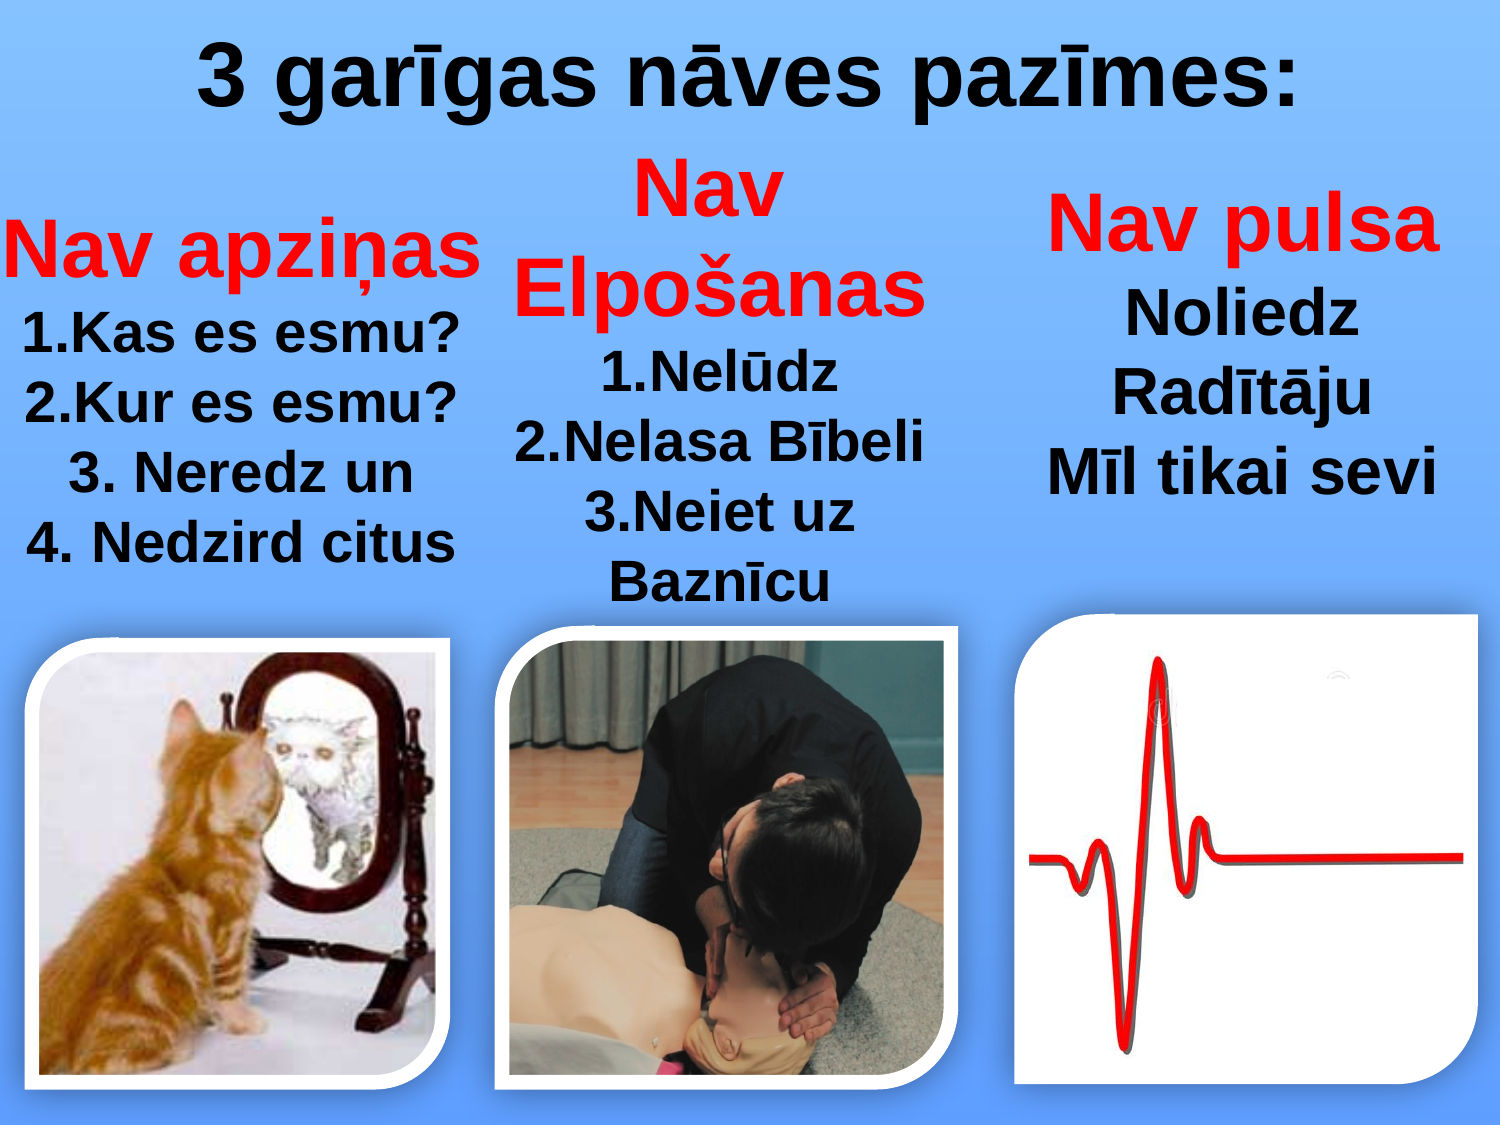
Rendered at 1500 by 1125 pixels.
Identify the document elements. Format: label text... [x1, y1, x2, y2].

picture [1021, 621, 1471, 1078]
picture [501, 633, 952, 1083]
text_box Nav Elpošanas 1.Nelūdz 2.Nelasa Bībeli 3.Neiet uz Baznīcu [466, 125, 975, 620]
picture [31, 644, 444, 1083]
text_box Nav pulsa Noliedz Radītāju Mīl tikai sevi [986, 160, 1500, 516]
title 3 garīgas nāves pazīmes: [0, 0, 1500, 140]
text_box Nav apziņas 1.Kas es esmu? 2.Kur es esmu? 3. Neredz un 4. Nedzird citus [0, 187, 526, 582]
